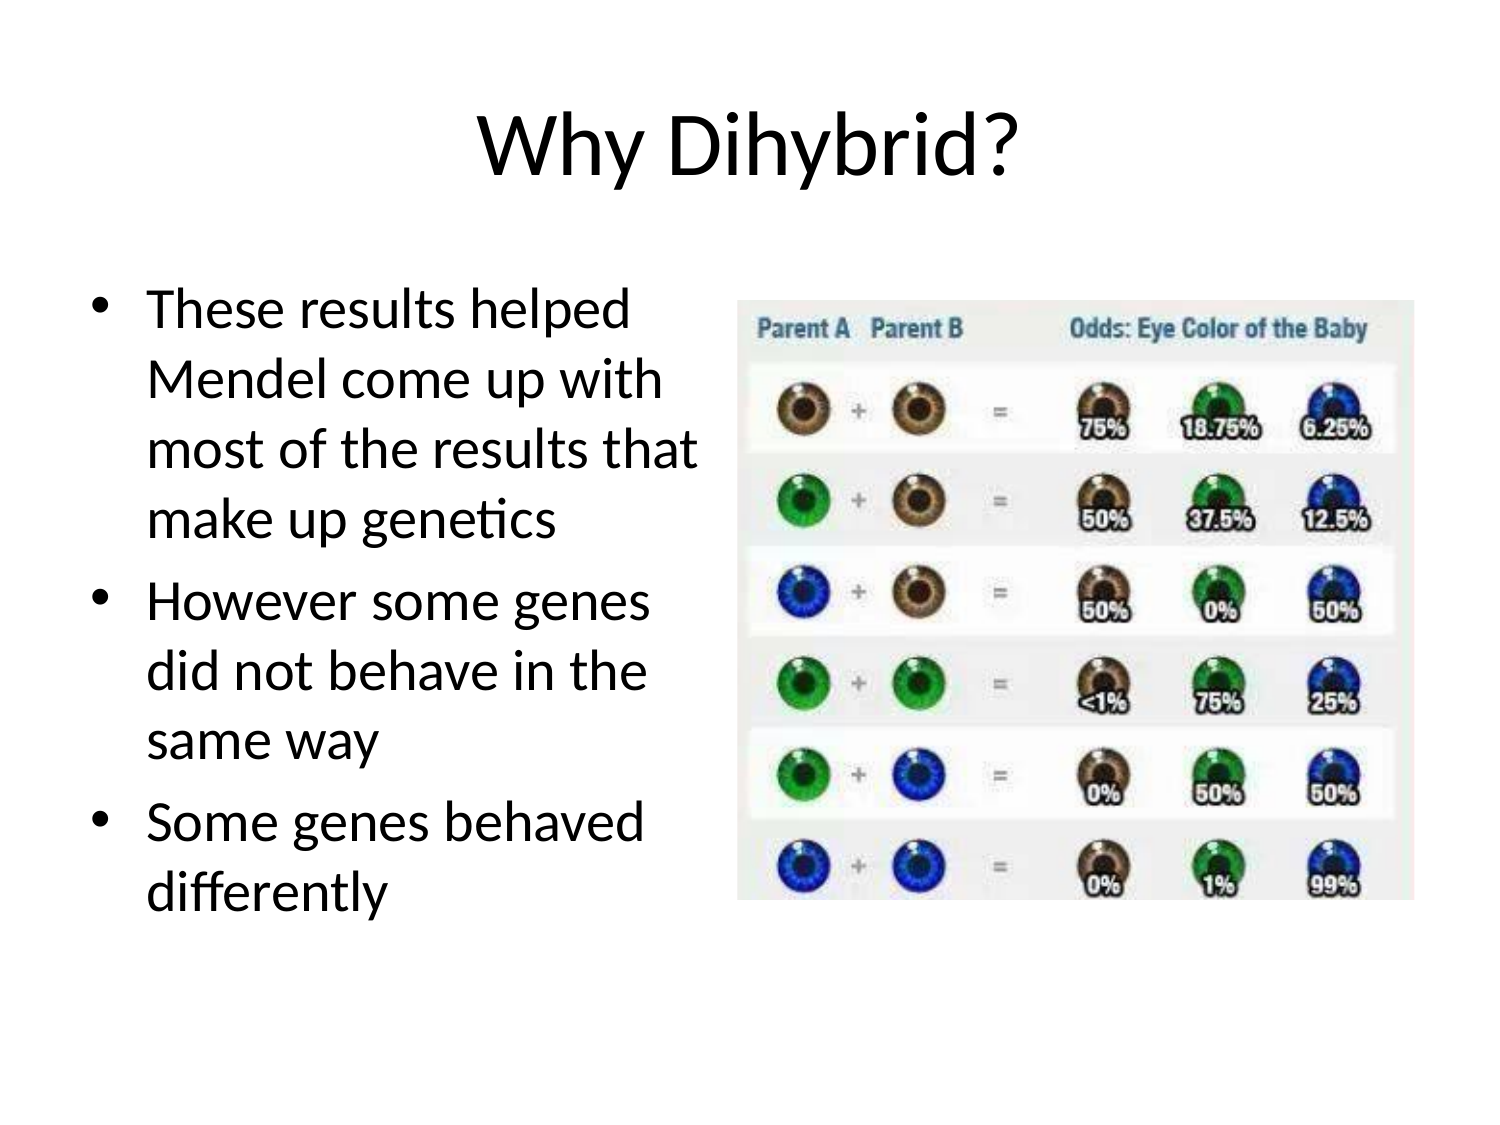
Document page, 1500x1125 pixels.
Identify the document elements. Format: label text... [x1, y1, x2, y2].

picture [737, 299, 1415, 901]
title Why Dihybrid? [75, 45, 1425, 233]
list These results helped Mendel come up with most of the results that make up genetics However some genes did not behave in the same way Some genes behaved differently [75, 262, 738, 1005]
